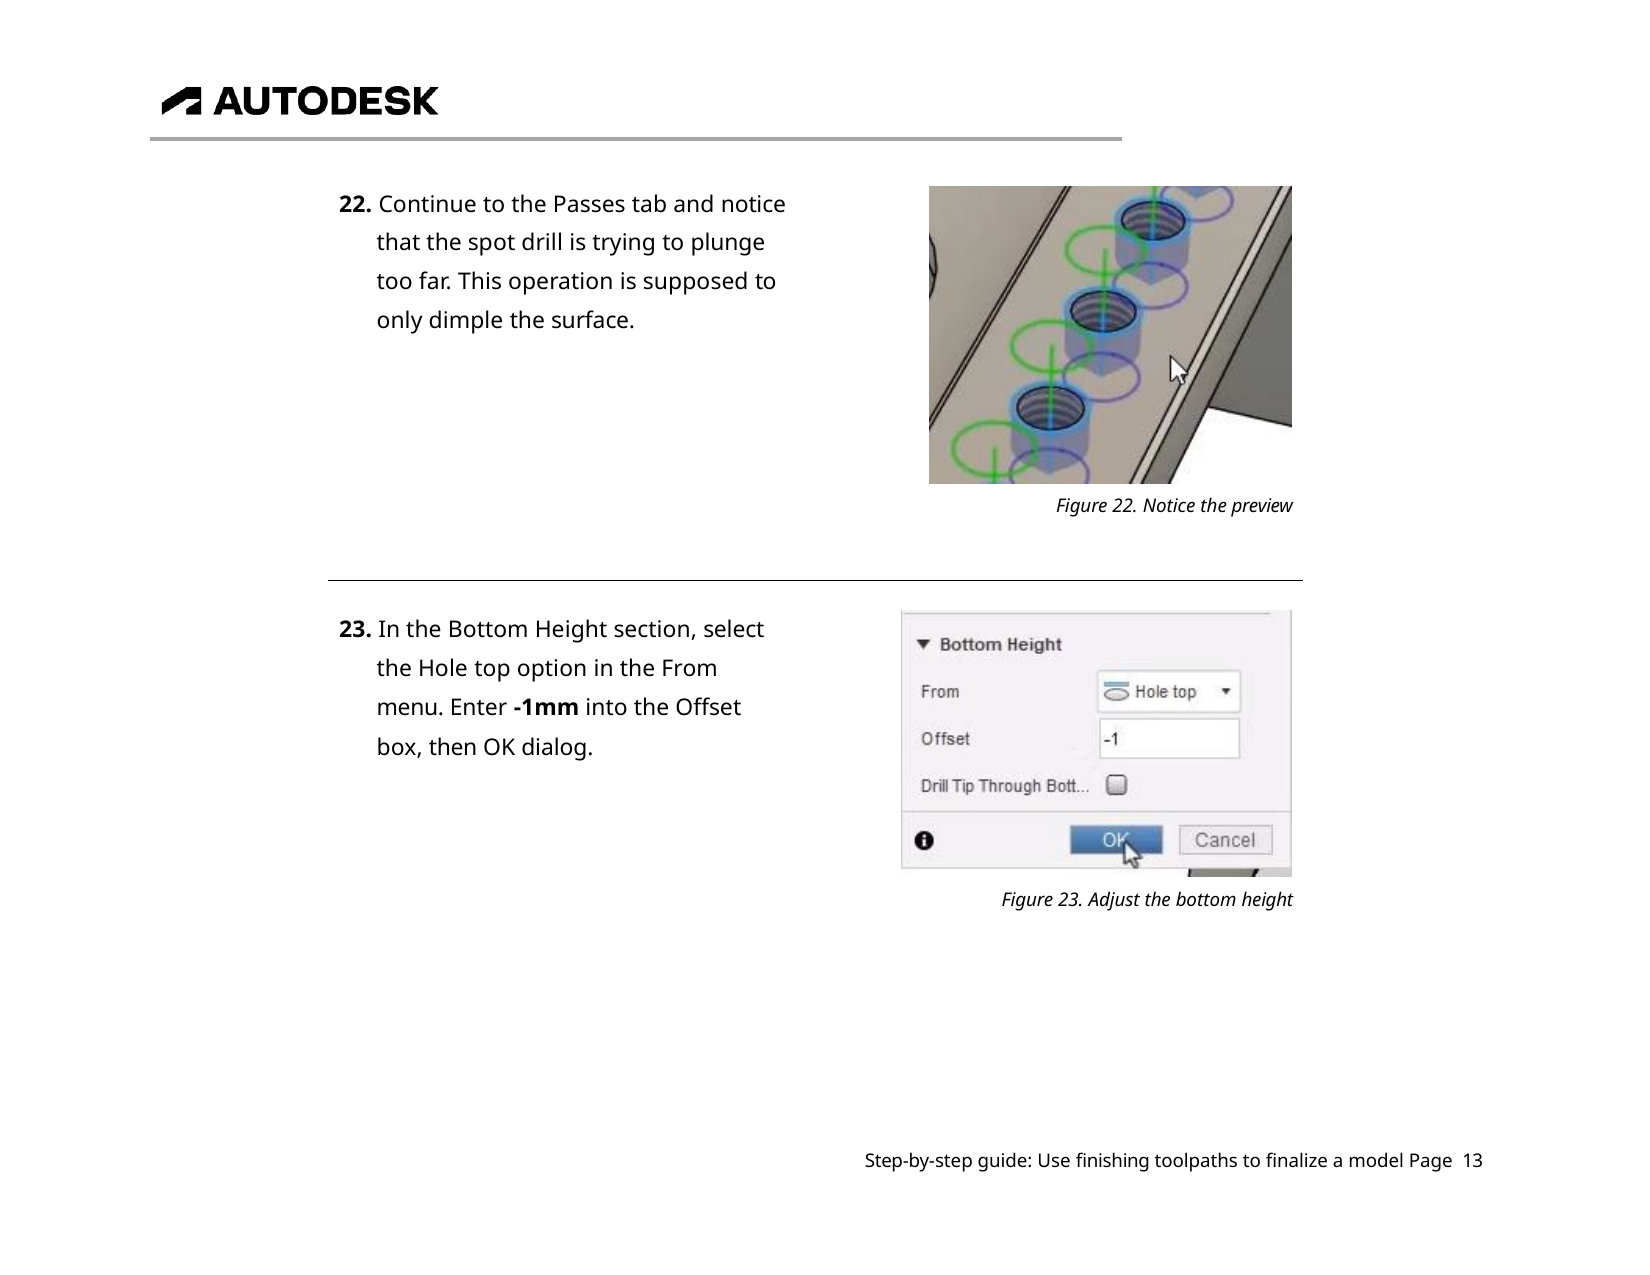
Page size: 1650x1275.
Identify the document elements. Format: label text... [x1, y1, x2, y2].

picture [161, 86, 439, 115]
table_cell Figure 23. Adjust the bottom height [845, 581, 1303, 922]
table_header 22. Continue to the Passes tab and notice that the spot drill is trying to plunge too far. This operation is supposed to only dimple the surface. [328, 187, 845, 580]
table_header Figure 22. Notice the preview [845, 187, 1303, 580]
picture [900, 610, 1292, 877]
slide_number Step-by-step guide: Use finishing toolpaths to finalize a model Page 20 [862, 1145, 1509, 1275]
table_cell 23. In the Bottom Height section, select the Hole top option in the From menu. Enter -1mm into the Offset box, then OK dialog. [328, 581, 845, 922]
picture [929, 186, 1292, 484]
